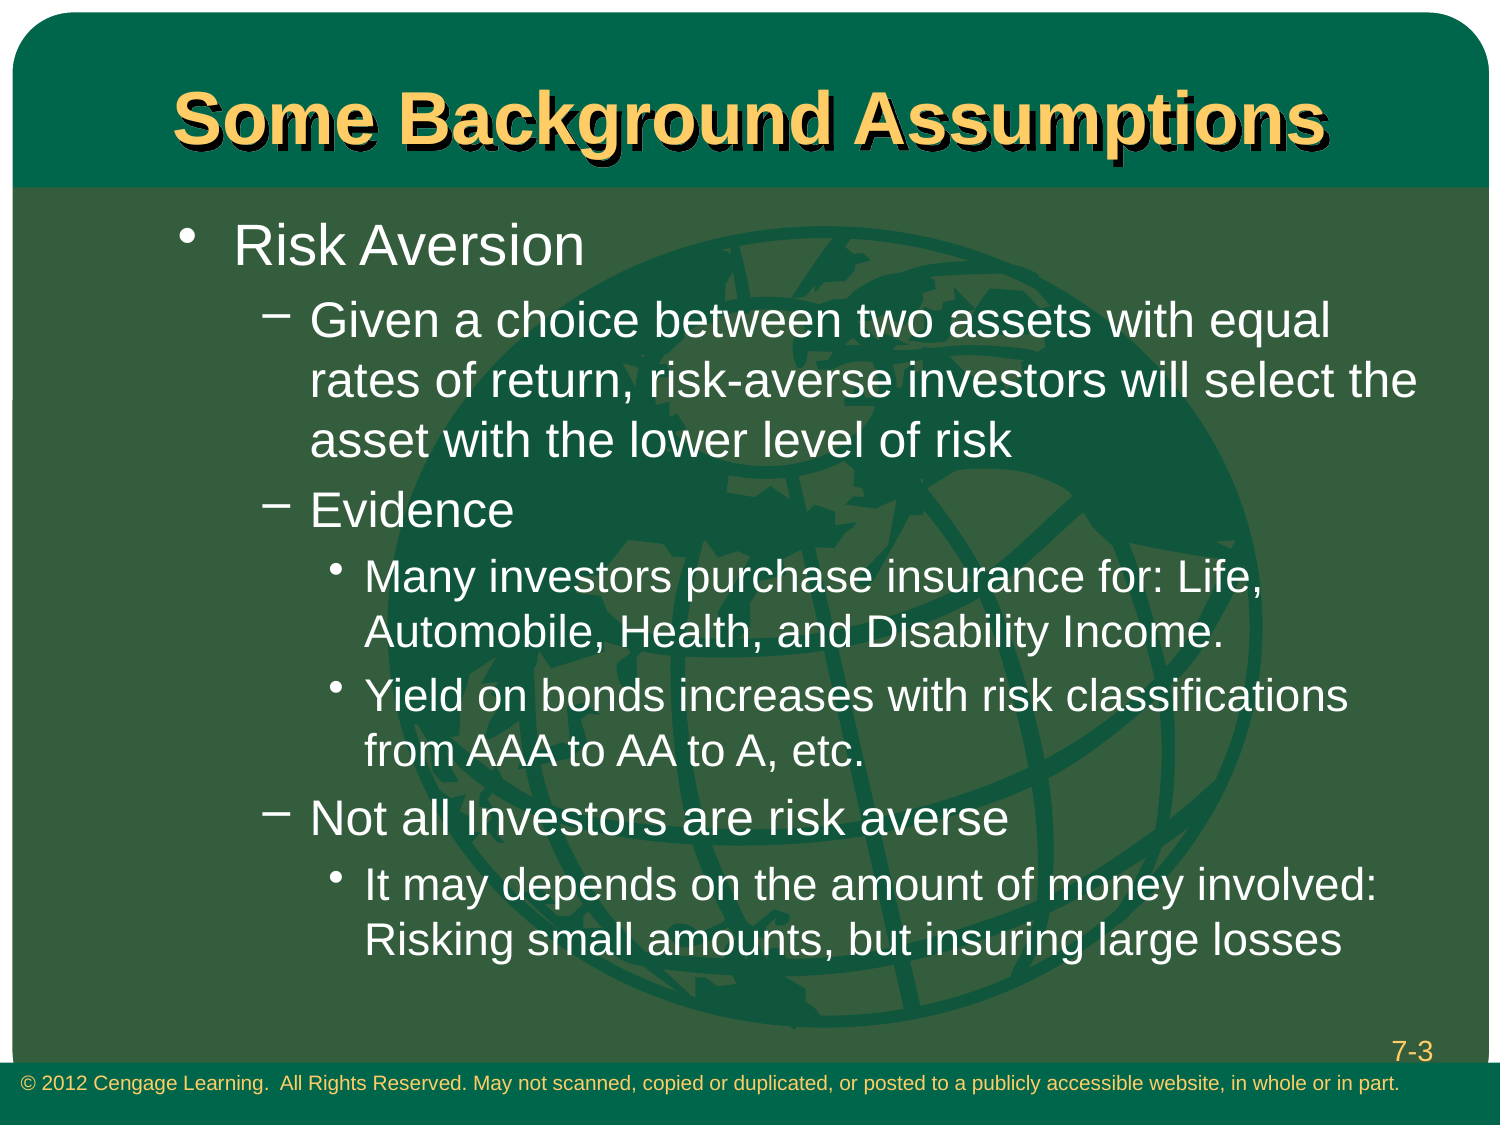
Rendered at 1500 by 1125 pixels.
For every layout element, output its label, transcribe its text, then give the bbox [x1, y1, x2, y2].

slide_number 7-3 [1325, 1025, 1500, 1062]
footer © 2012 Cengage Learning. All Rights Reserved. May not scanned, copied or duplicated, or posted to a publicly accessible website, in whole or in part. [0, 1062, 1500, 1125]
list Risk Aversion Given a choice between two assets with equal rates of return, risk-averse investors will select the asset with the lower level of risk Evidence Many investors purchase insurance for: Life, Automobile, Health, and Disability Income. Yield on bonds increases with risk classifications from AAA to AA to A, etc. Not all Investors are risk averse It may depends on the amount of money involved: Risking small amounts, but insuring large losses [162, 200, 1463, 1000]
title Some Background Assumptions [75, 37, 1425, 193]
